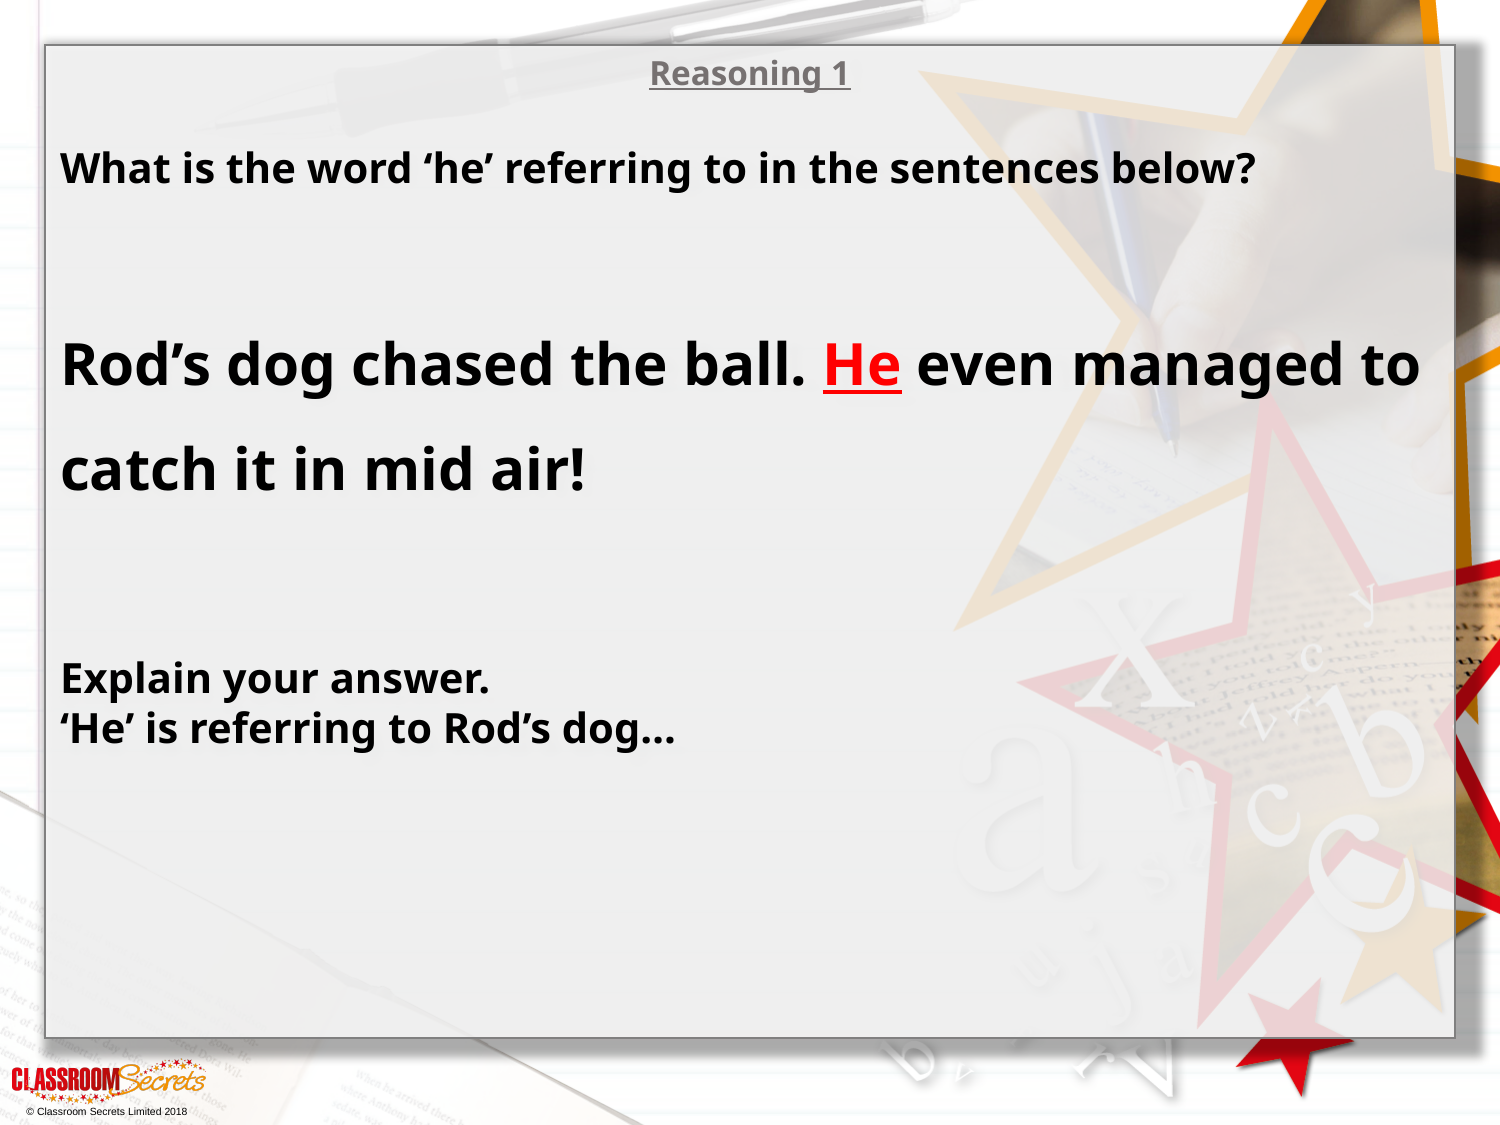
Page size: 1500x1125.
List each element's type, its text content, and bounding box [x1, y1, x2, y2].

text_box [11, 1058, 207, 1125]
picture [0, 0, 1500, 1125]
text_box Reasoning 1 What is the word ‘he’ referring to in the sentences below? Rod’s dog chased the ball. He even managed to catch it in mid air! Explain your answer. ‘He’ is referring to Rod’s dog… [44, 44, 1456, 1039]
